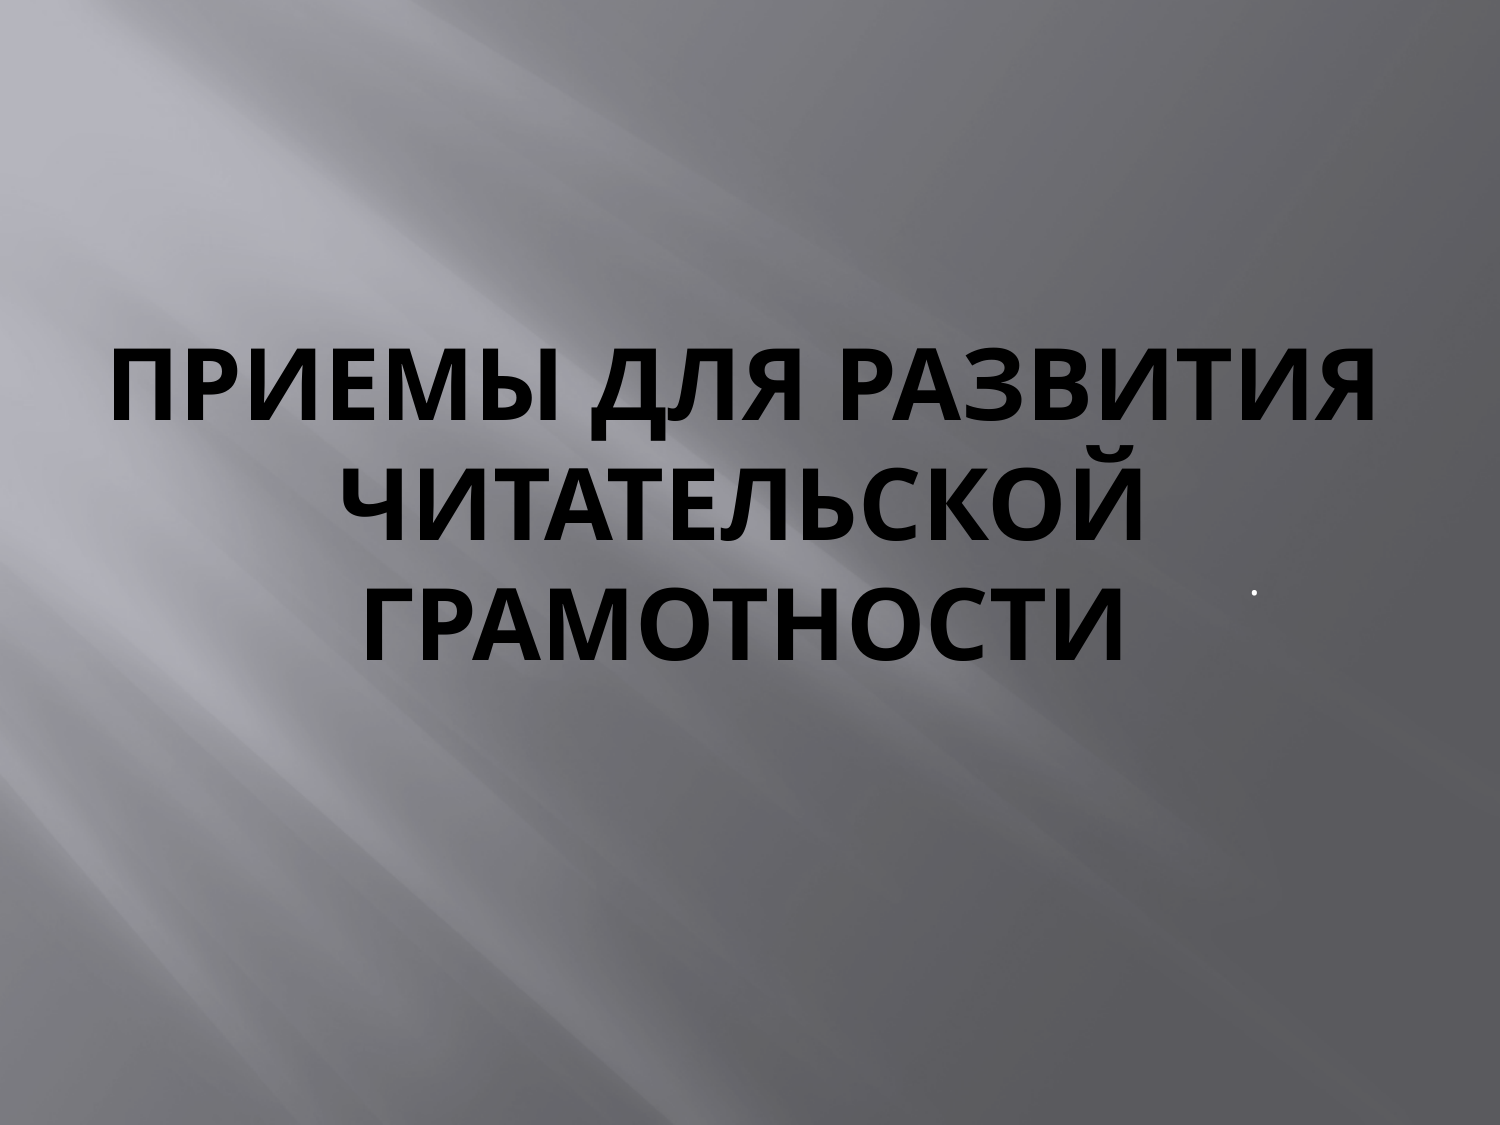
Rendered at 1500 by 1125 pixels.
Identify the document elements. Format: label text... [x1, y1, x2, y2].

title ПРИЕМЫ ДЛЯ развития читательской грамотности [69, 224, 1420, 681]
subtitle . [225, 546, 1275, 834]
